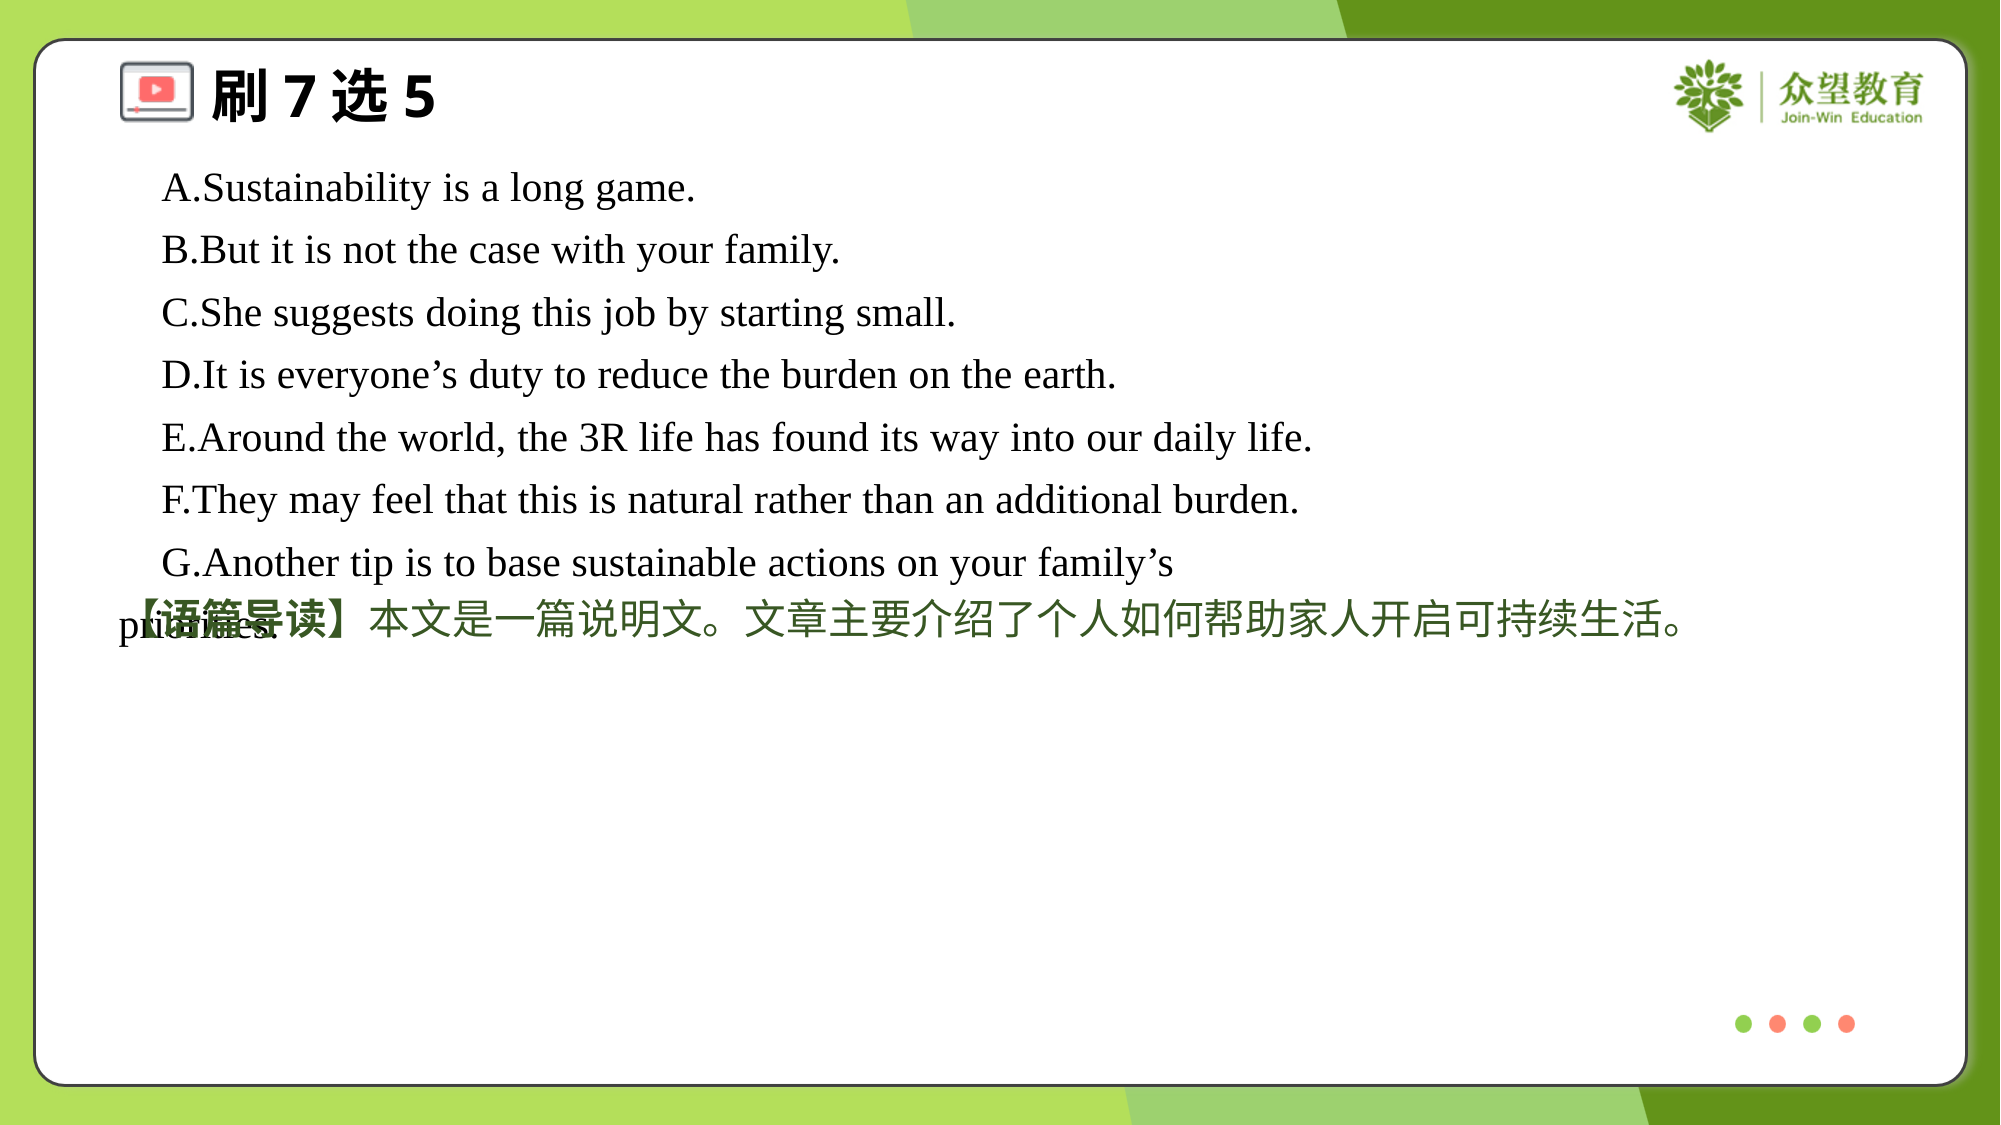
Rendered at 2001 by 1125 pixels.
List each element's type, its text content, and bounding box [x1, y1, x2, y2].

text_box 【语篇导读】本文是一篇说明文。文章主要介绍了个人如何帮助家人开启可持续生活。 [118, 580, 1883, 639]
text_box A.Sustainability is a long game. B.But it is not the case with your family. C.She suggests doing this job by starting small. D.It is everyone’s duty to reduce the burden on the earth. E.Around the world, the 3R life has found its way into our daily life. F.They may feel that this is natural rather than an additional burden. G.Another tip is to base sustainable actions on your family’s priorities.#7 [118, 146, 1883, 579]
picture [0, 0, 2000, 1125]
